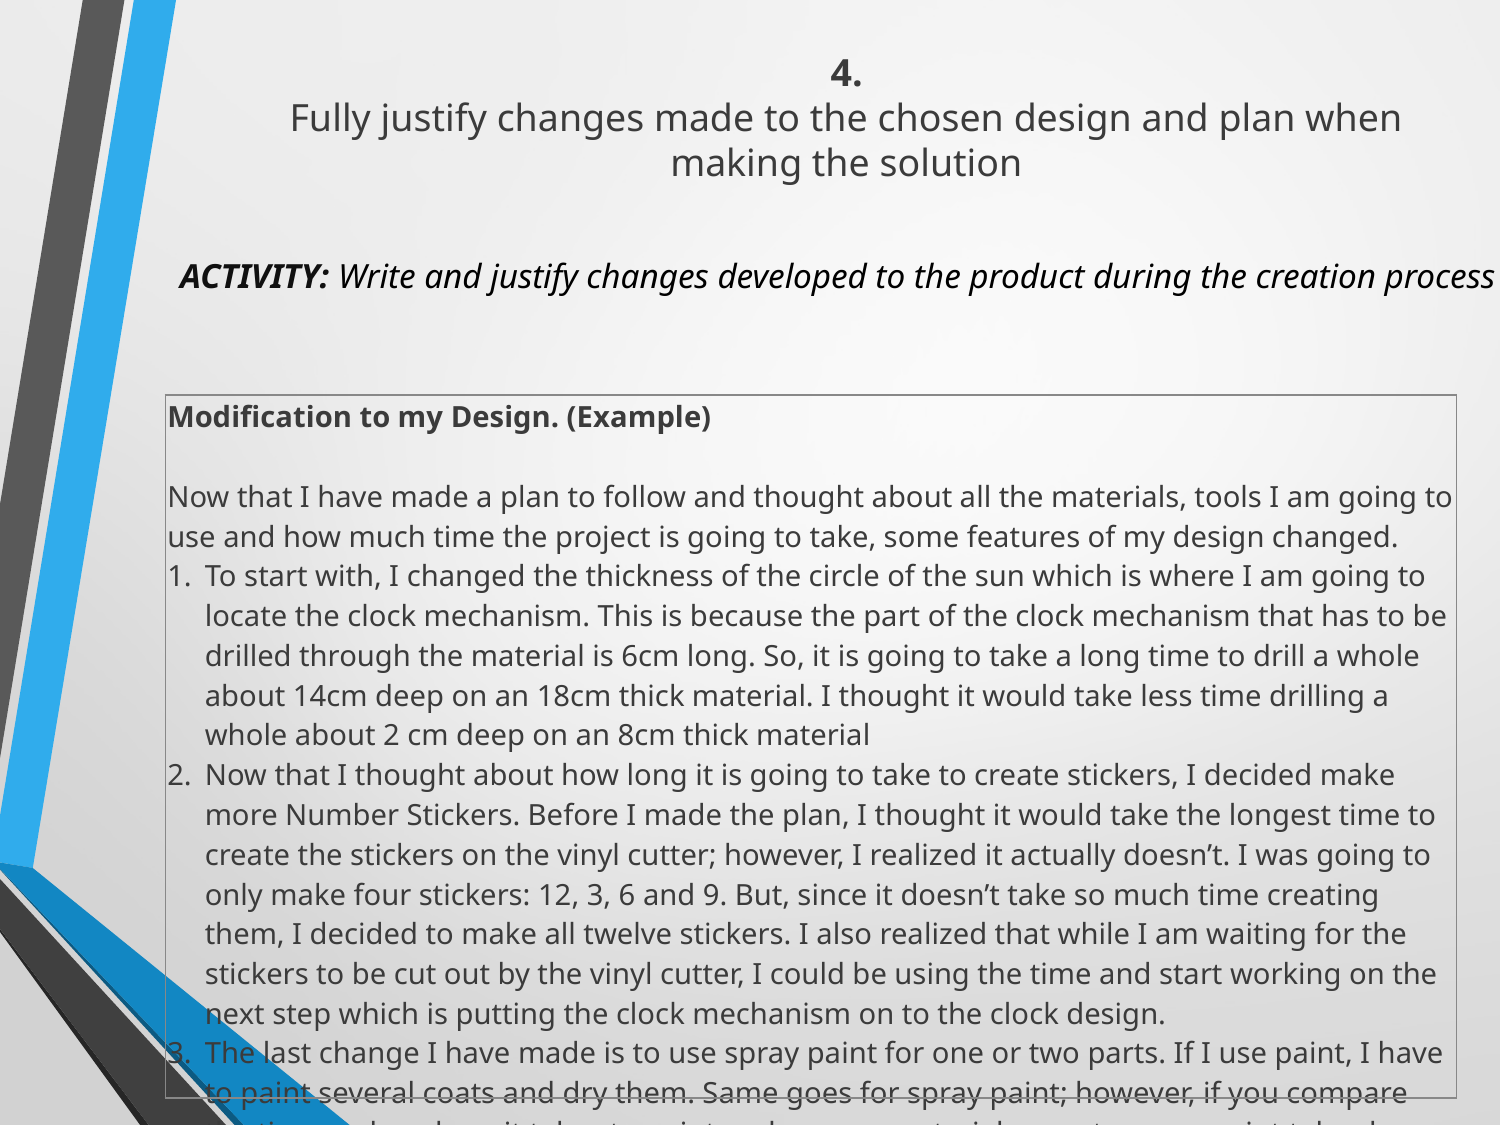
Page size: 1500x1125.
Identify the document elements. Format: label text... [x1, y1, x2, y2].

text_box ACTIVITY: Write and justify changes developed to the product during the creation process [165, 242, 1500, 303]
text_box 4. Fully justify changes made to the chosen design and plan when making the solution [242, 41, 1451, 192]
table_header Modification to my Design. (Example) Now that I have made a plan to follow and thought about all the materials, tools I am going to use and how much time the project is going to take, some features of my design changed. To start with, I changed the thickness of the circle of the sun which is where I am going to locate the clock mechanism. This is because the part of the clock mechanism that has to be drilled through the material is 6cm long. So, it is going to take a long time to drill a whole about 14cm deep on an 18cm thick material. I thought it would take less time drilling a whole about 2 cm deep on an 8cm thick material Now that I thought about how long it is going to take to create stickers, I decided make more Number Stickers. Before I made the plan, I thought it would take the longest time to create the stickers on the vinyl cutter; however, I realized it actually doesn’t. I was going to only make four stickers: 12, 3, 6 and 9. But, since it doesn’t take so much time creating them, I decided to make all twelve stickers. I also realized that while I am waiting for the stickers to be cut out by the vinyl cutter, I could be using the time and start working on the next step which is putting the clock mechanism on to the clock design. The last change I have made is to use spray paint for one or two parts. If I use paint, I have to paint several coats and dry them. Same goes for spray paint; however, if you compare the time on how long it takes to paint and spray a material once, to spray paint takes less time. [166, 396, 1456, 1097]
